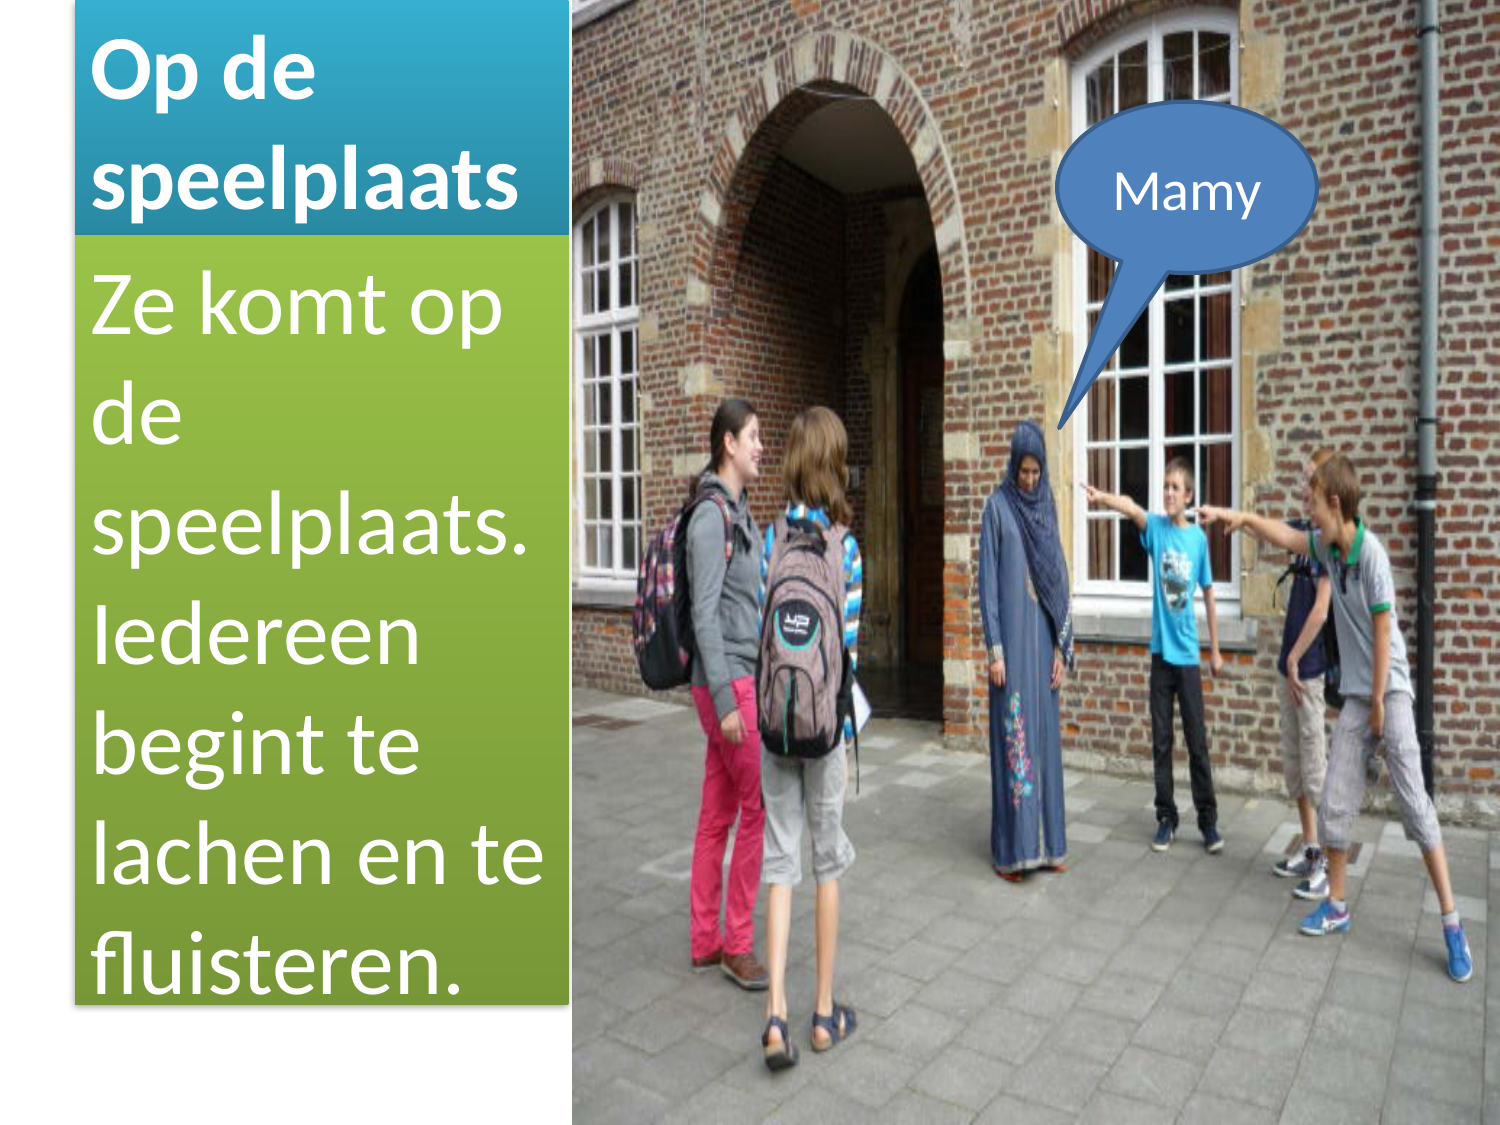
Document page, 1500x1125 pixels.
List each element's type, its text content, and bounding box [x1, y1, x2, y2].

list Ze komt op de speelplaats. Iedereen begint te lachen en te fluisteren. [75, 235, 567, 1005]
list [572, 0, 1500, 1125]
title Op de speelplaats [75, 0, 569, 234]
